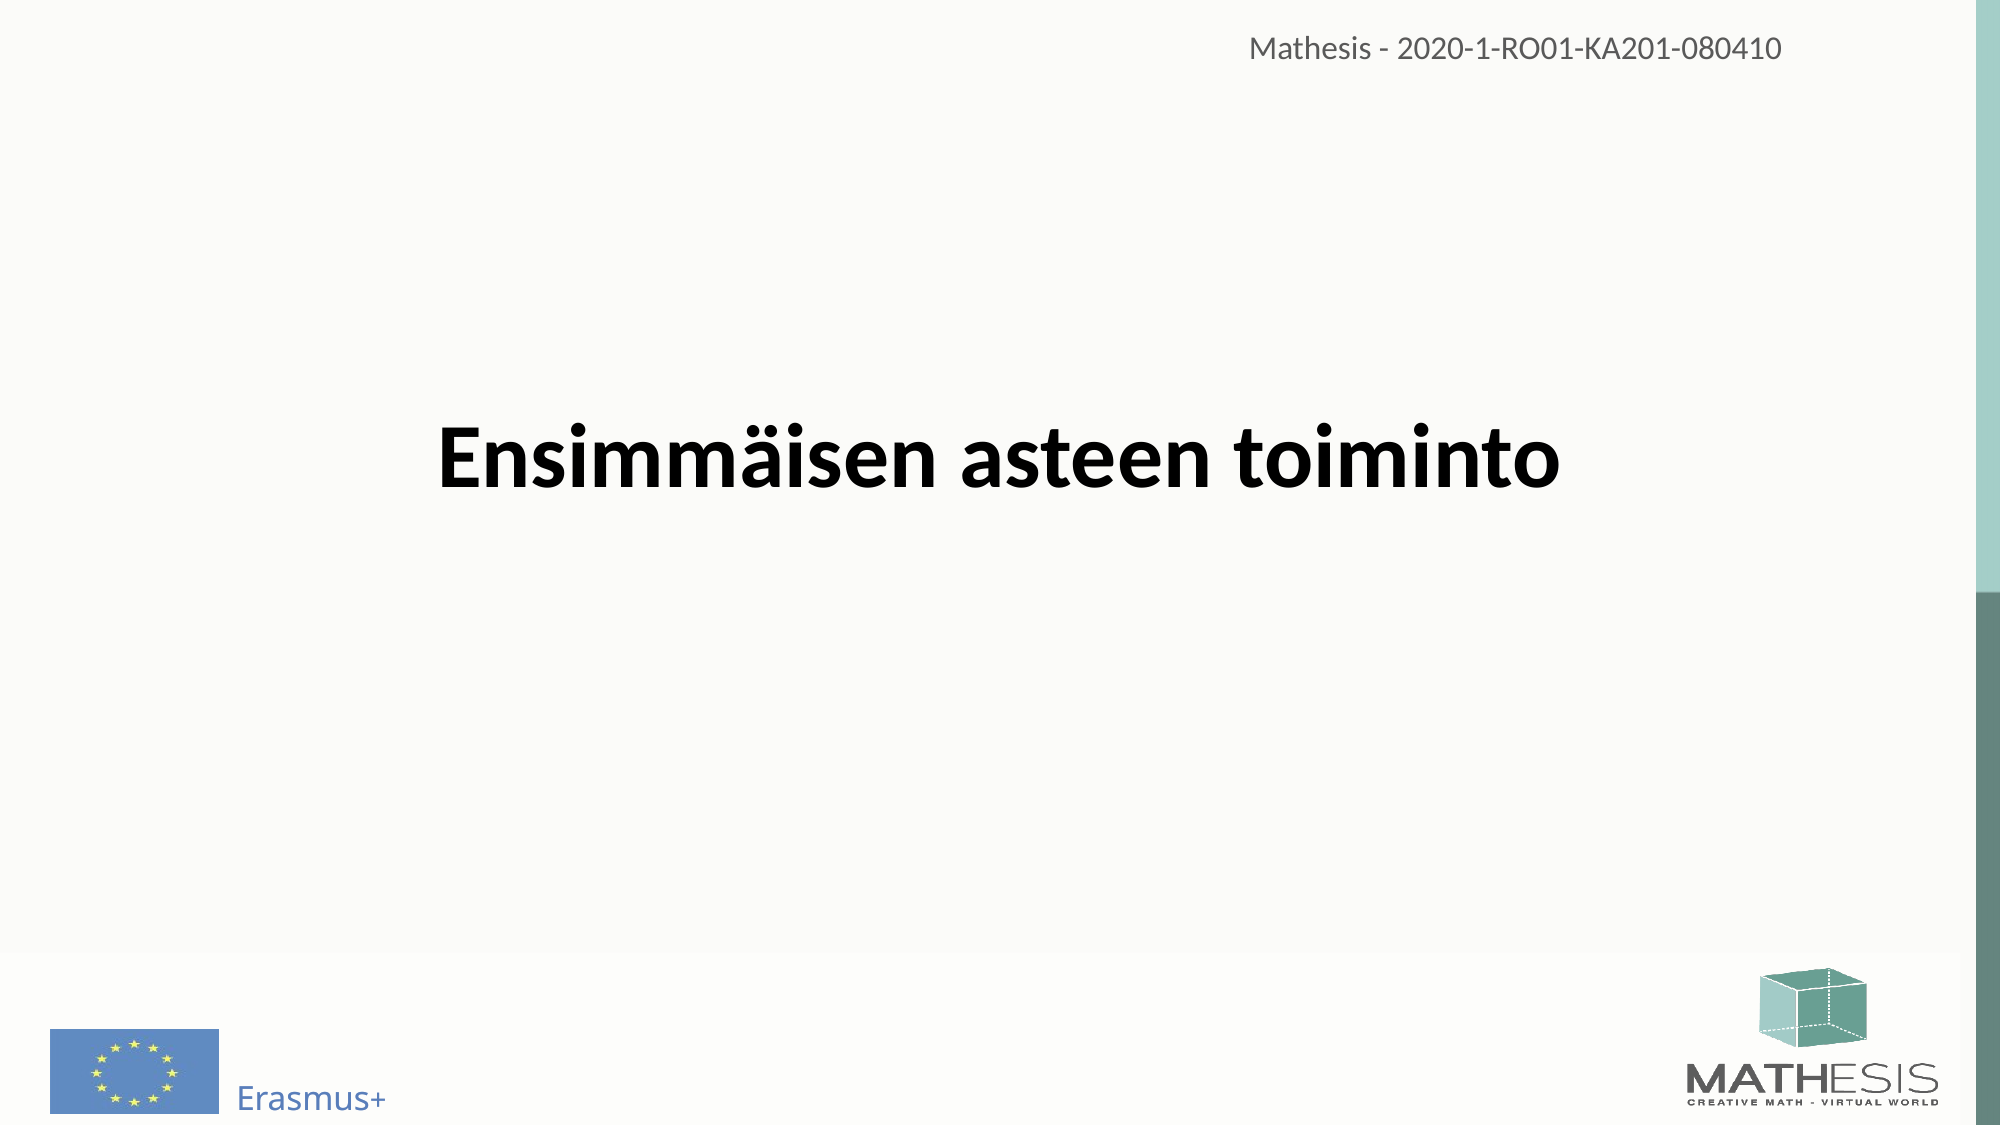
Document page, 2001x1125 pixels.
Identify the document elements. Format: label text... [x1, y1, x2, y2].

text_box Δ>0 [1976, 0, 2000, 1125]
text_box Δ>0 [1664, 928, 1961, 1125]
title Ensimmäisen asteen toiminto [150, 388, 1850, 630]
text_box Δ>0 [50, 1029, 219, 1114]
